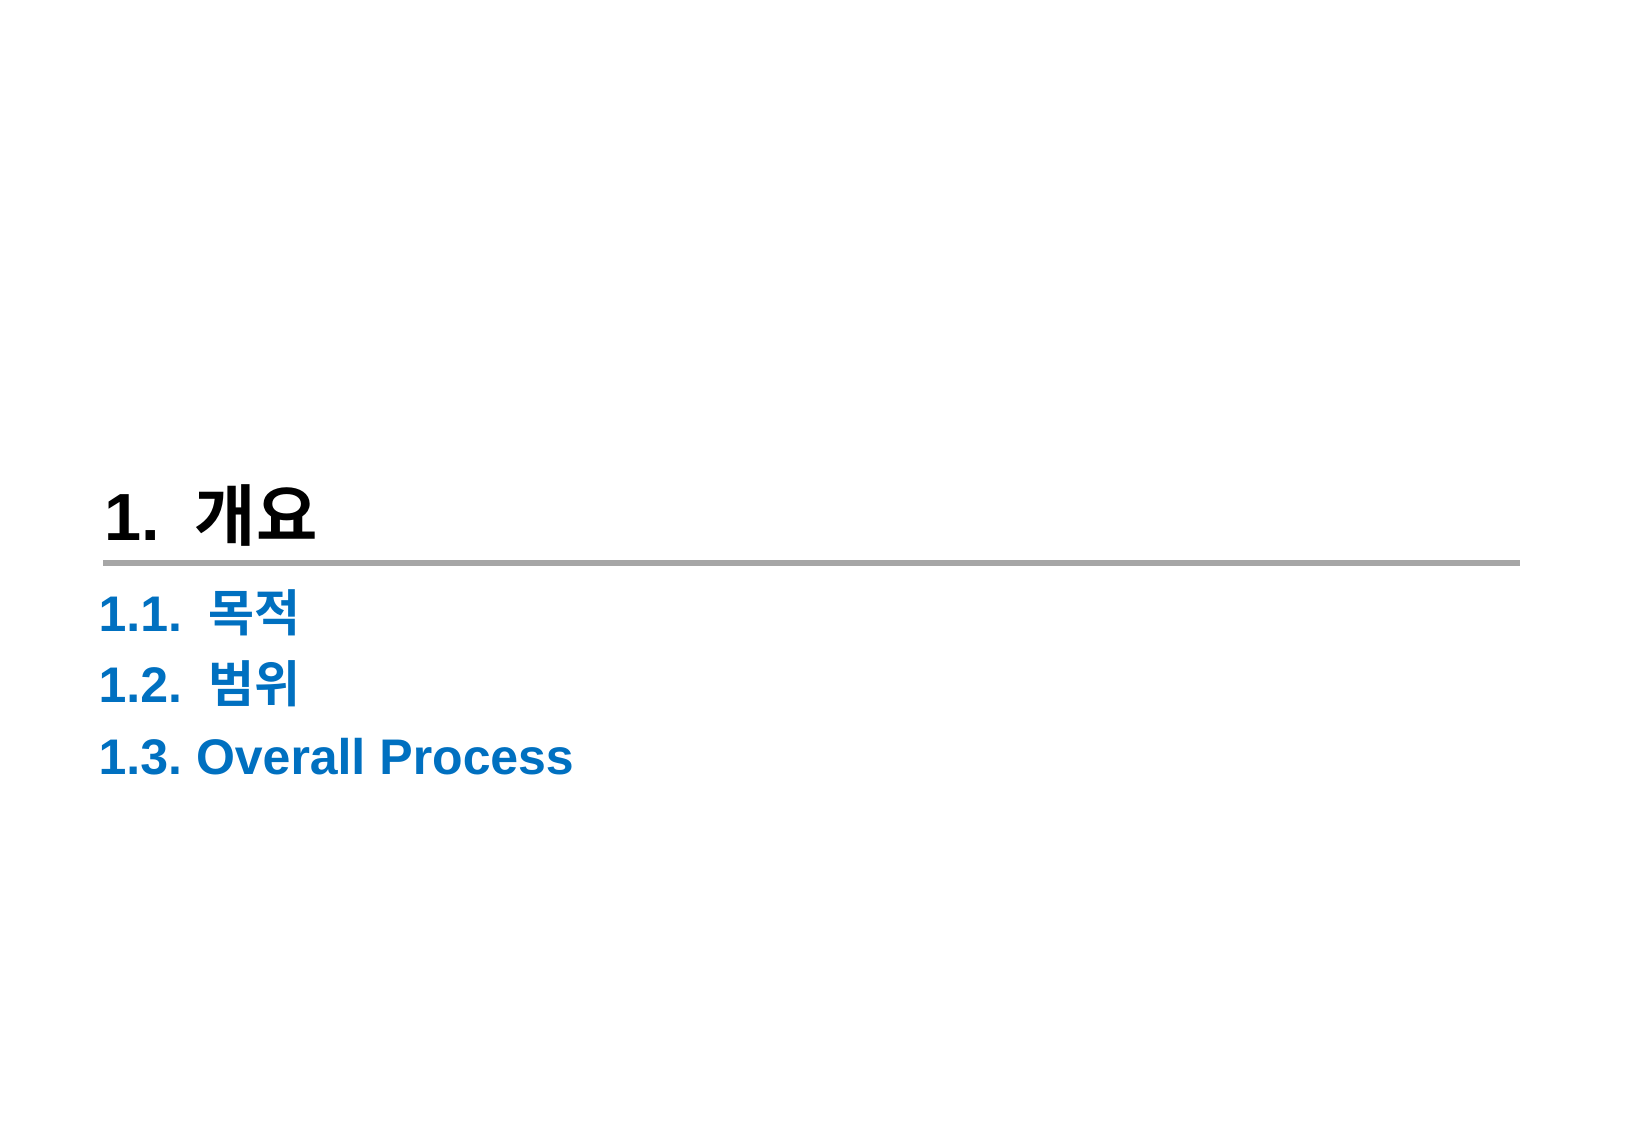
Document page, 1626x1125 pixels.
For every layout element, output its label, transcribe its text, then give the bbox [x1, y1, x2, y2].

text_box 1.1. 목적 1.2. 범위 1.3. Overall Process [98, 568, 1116, 825]
text_box 1. 개요 [104, 457, 828, 555]
